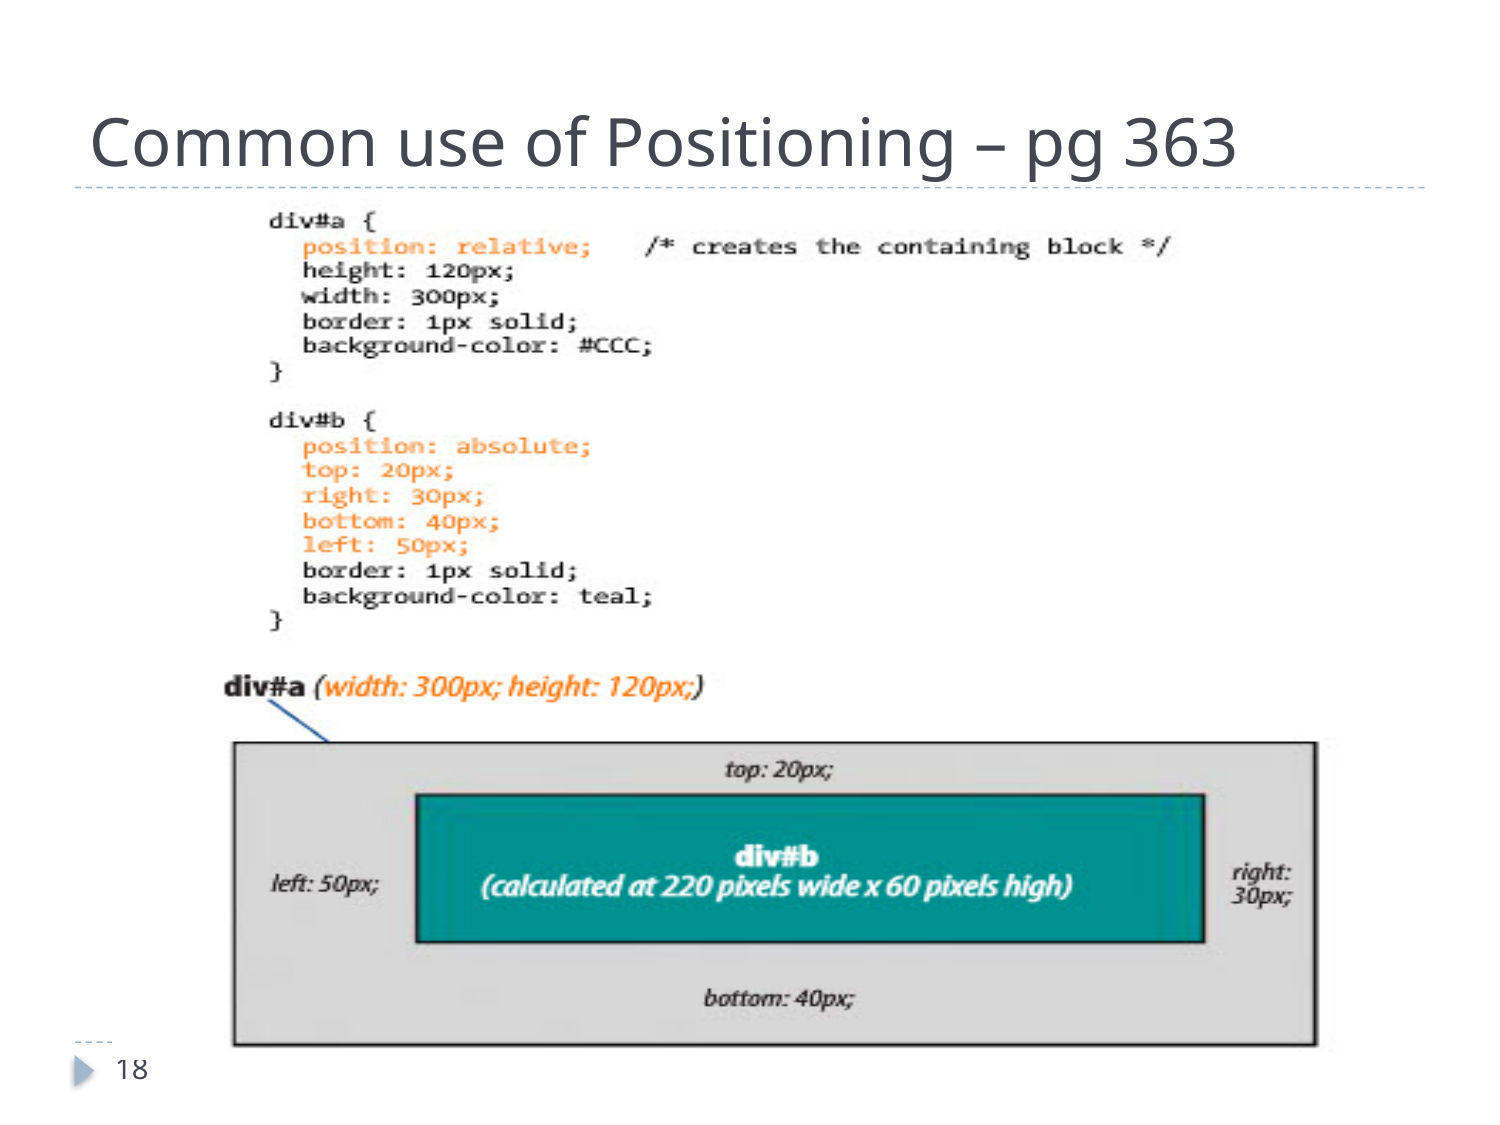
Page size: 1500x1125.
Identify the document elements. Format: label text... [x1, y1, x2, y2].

slide_number 18 [100, 1042, 426, 1103]
picture [112, 199, 1426, 1060]
title Common use of Positioning – pg 363 [75, 24, 1425, 187]
list [24, 187, 1488, 1025]
